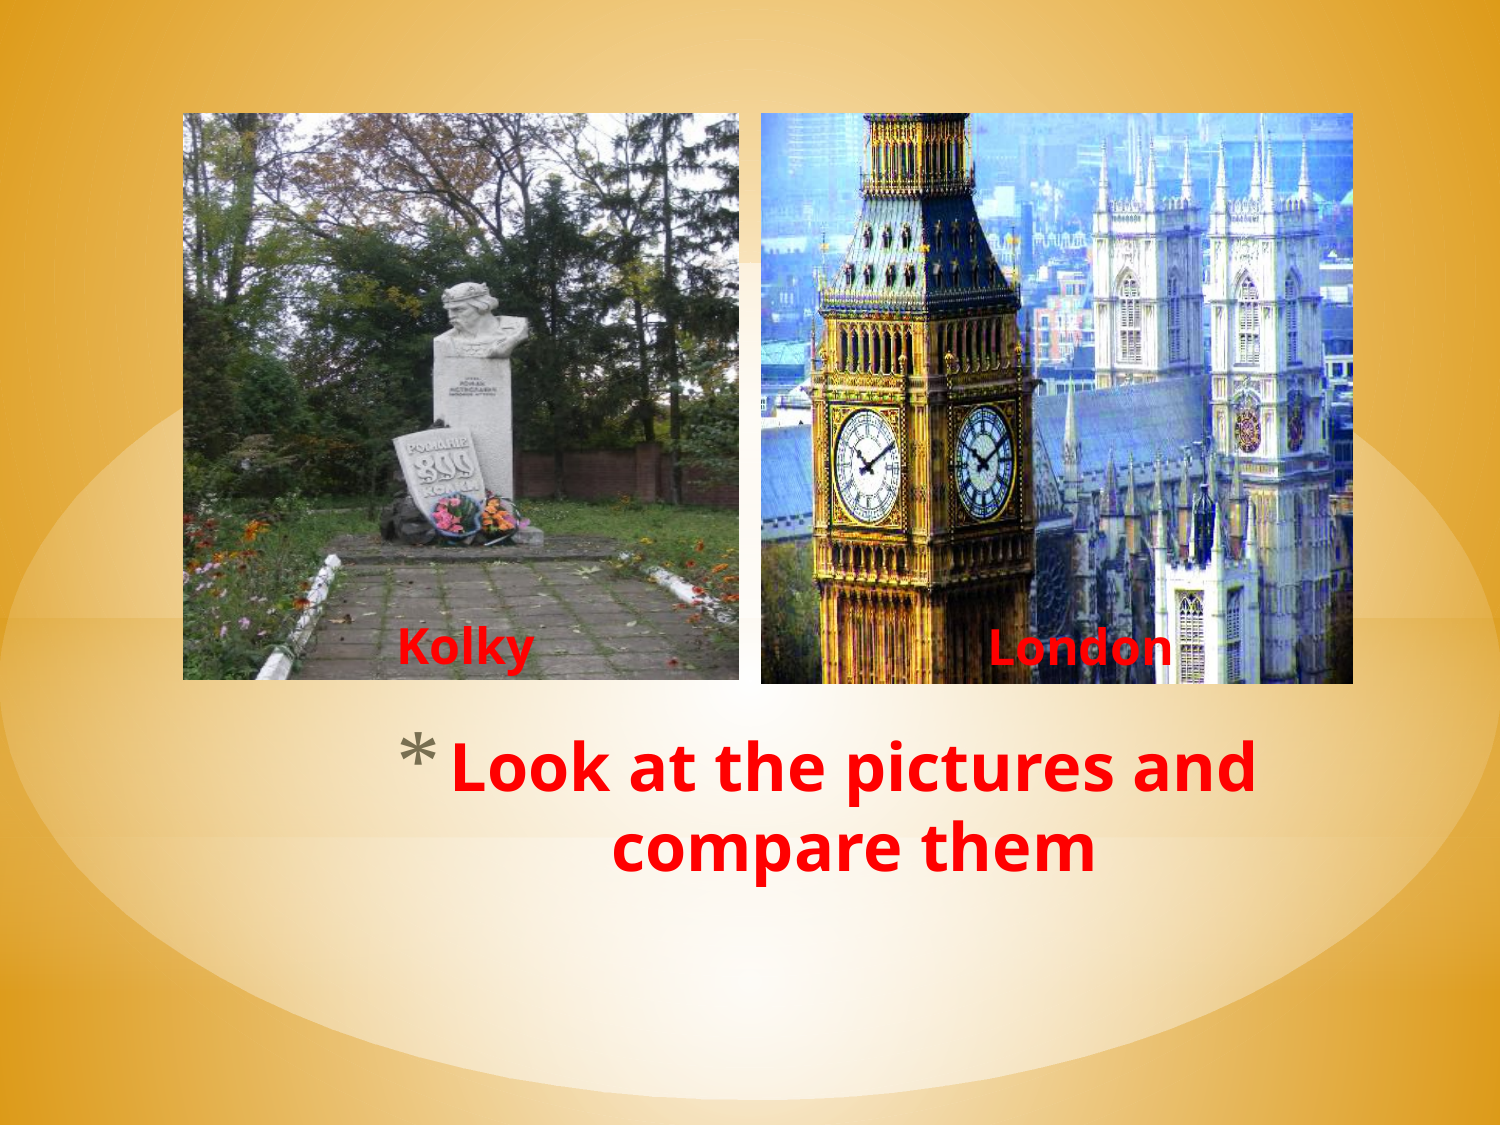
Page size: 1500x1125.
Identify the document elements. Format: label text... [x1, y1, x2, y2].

title Look at the pictures and compare them [294, 717, 1363, 905]
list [761, 113, 1353, 684]
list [182, 113, 739, 680]
